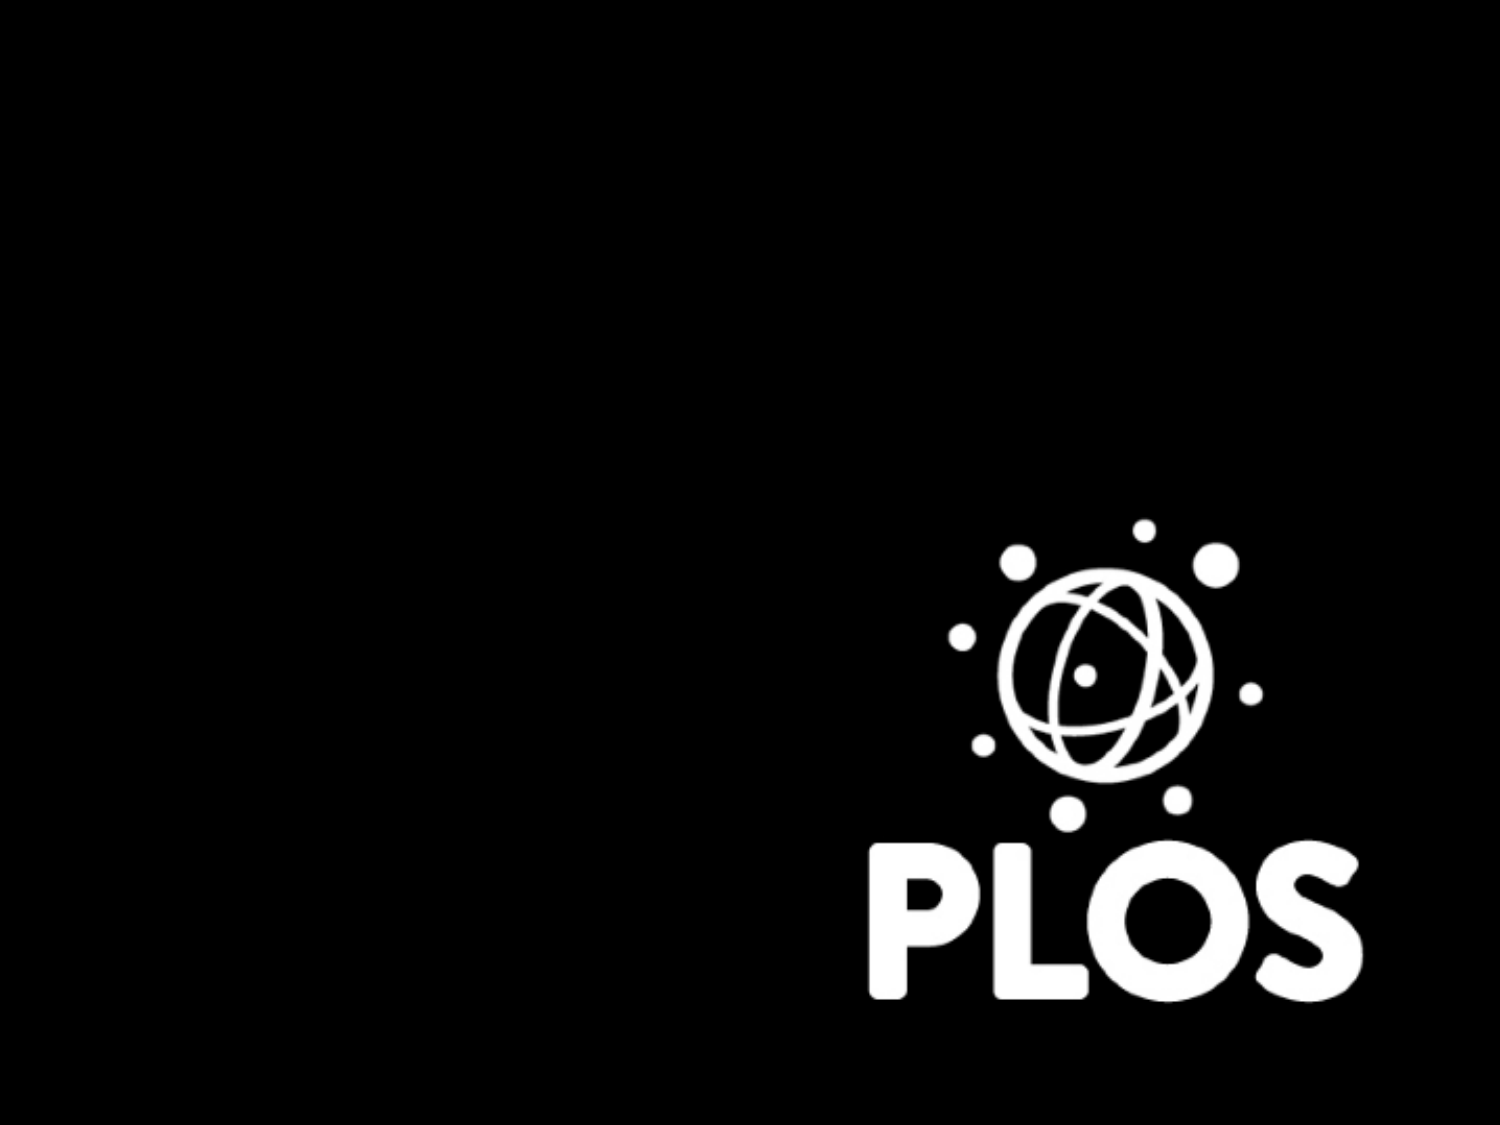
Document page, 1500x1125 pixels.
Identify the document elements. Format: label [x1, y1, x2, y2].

picture [845, 491, 1380, 1025]
